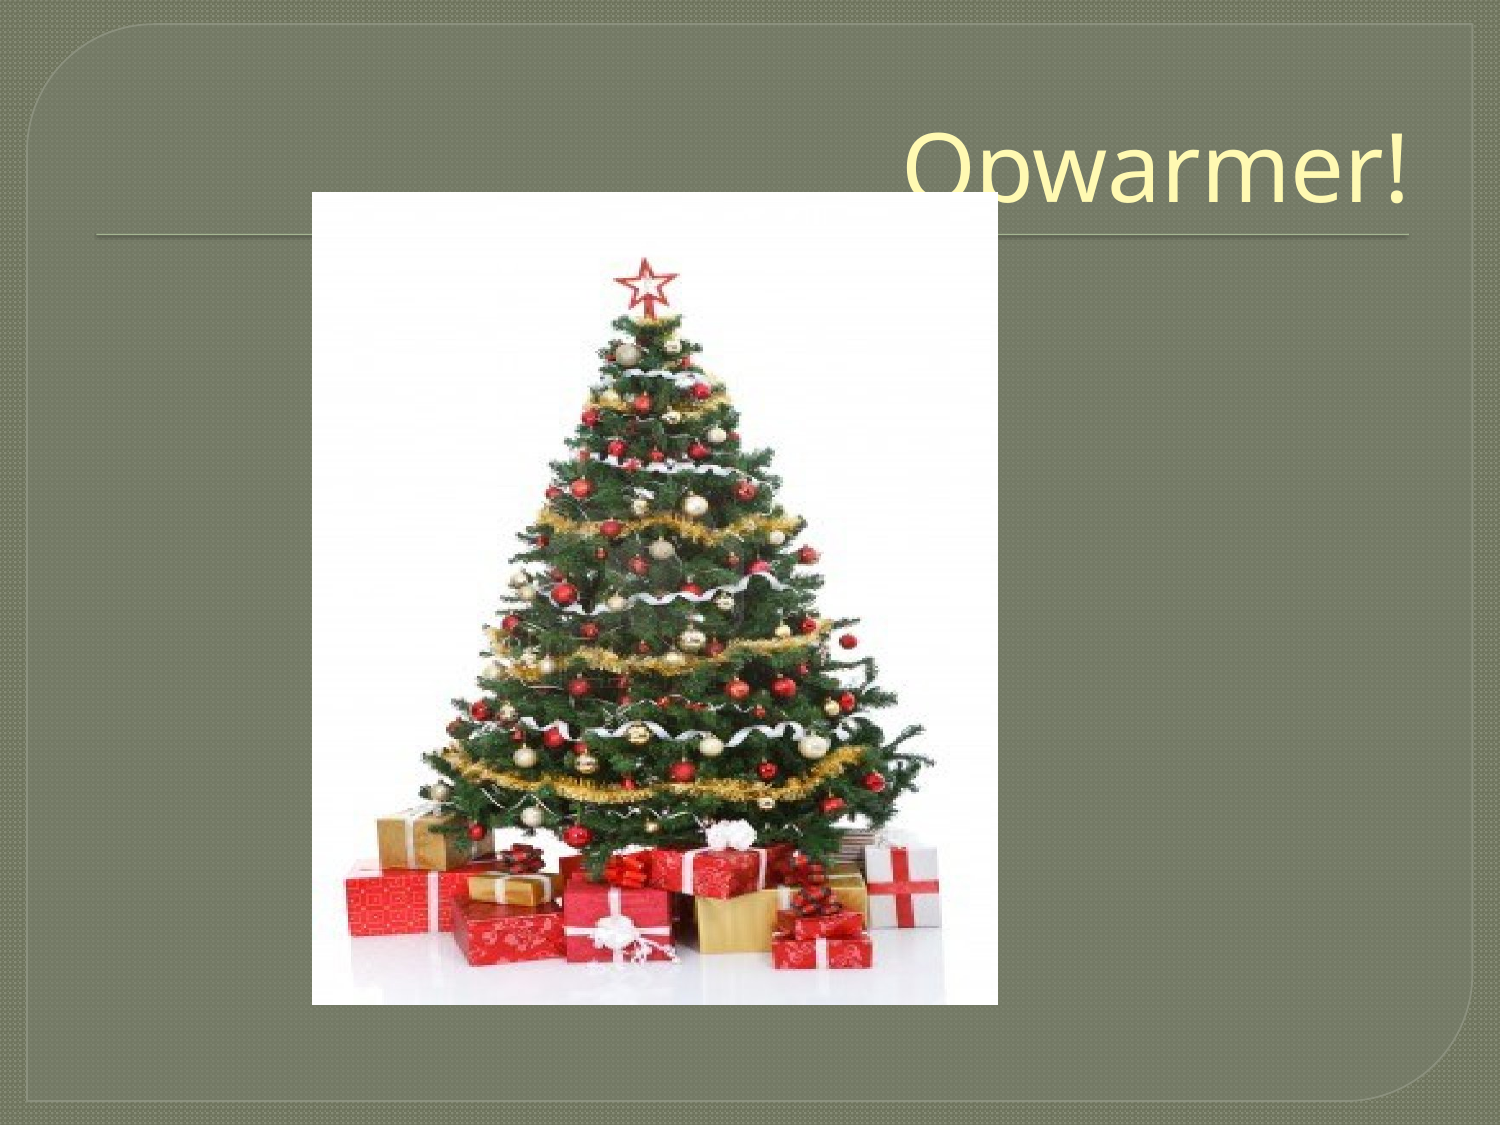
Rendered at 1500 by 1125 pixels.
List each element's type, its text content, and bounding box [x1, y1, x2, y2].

title Opwarmer! [75, 41, 1425, 230]
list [312, 192, 999, 1006]
